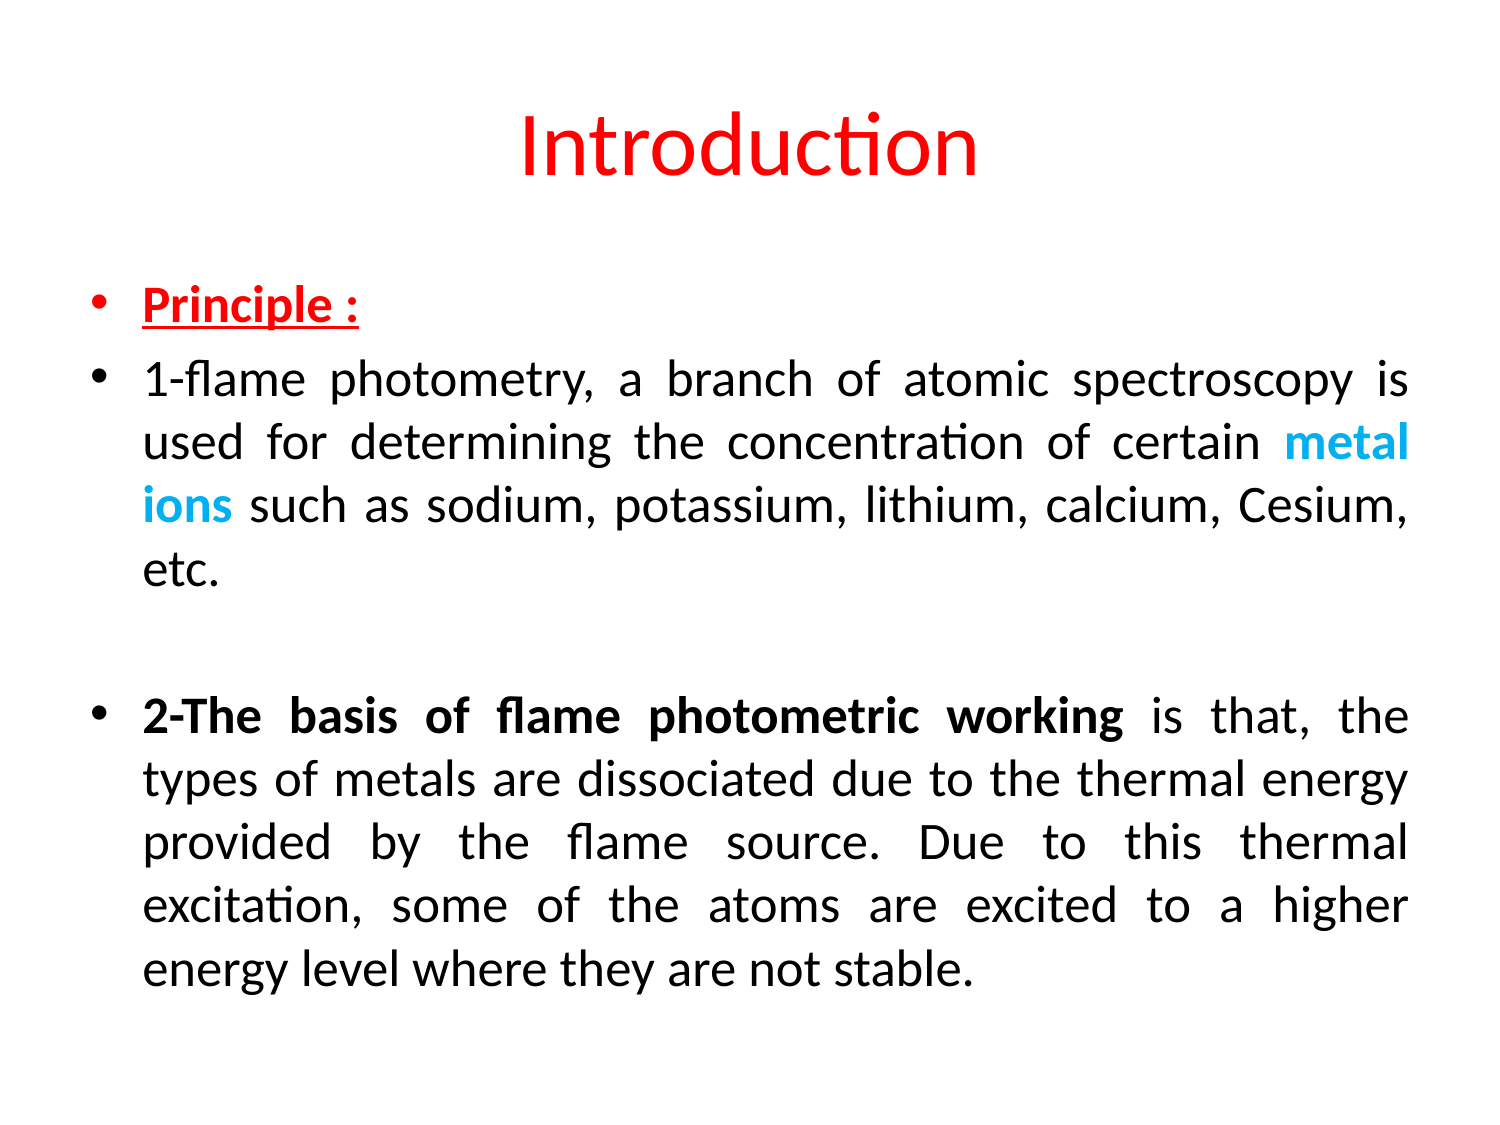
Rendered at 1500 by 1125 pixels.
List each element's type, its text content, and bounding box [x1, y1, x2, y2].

list Principle : 1-flame photometry, a branch of atomic spectroscopy is used for determining the concentration of certain metal ions such as sodium, potassium, lithium, calcium, Cesium, etc. 2-The basis of flame photometric working is that, the types of metals are dissociated due to the thermal energy provided by the flame source. Due to this thermal excitation, some of the atoms are excited to a higher energy level where they are not stable. [75, 262, 1425, 1005]
title Introduction [75, 45, 1425, 233]
